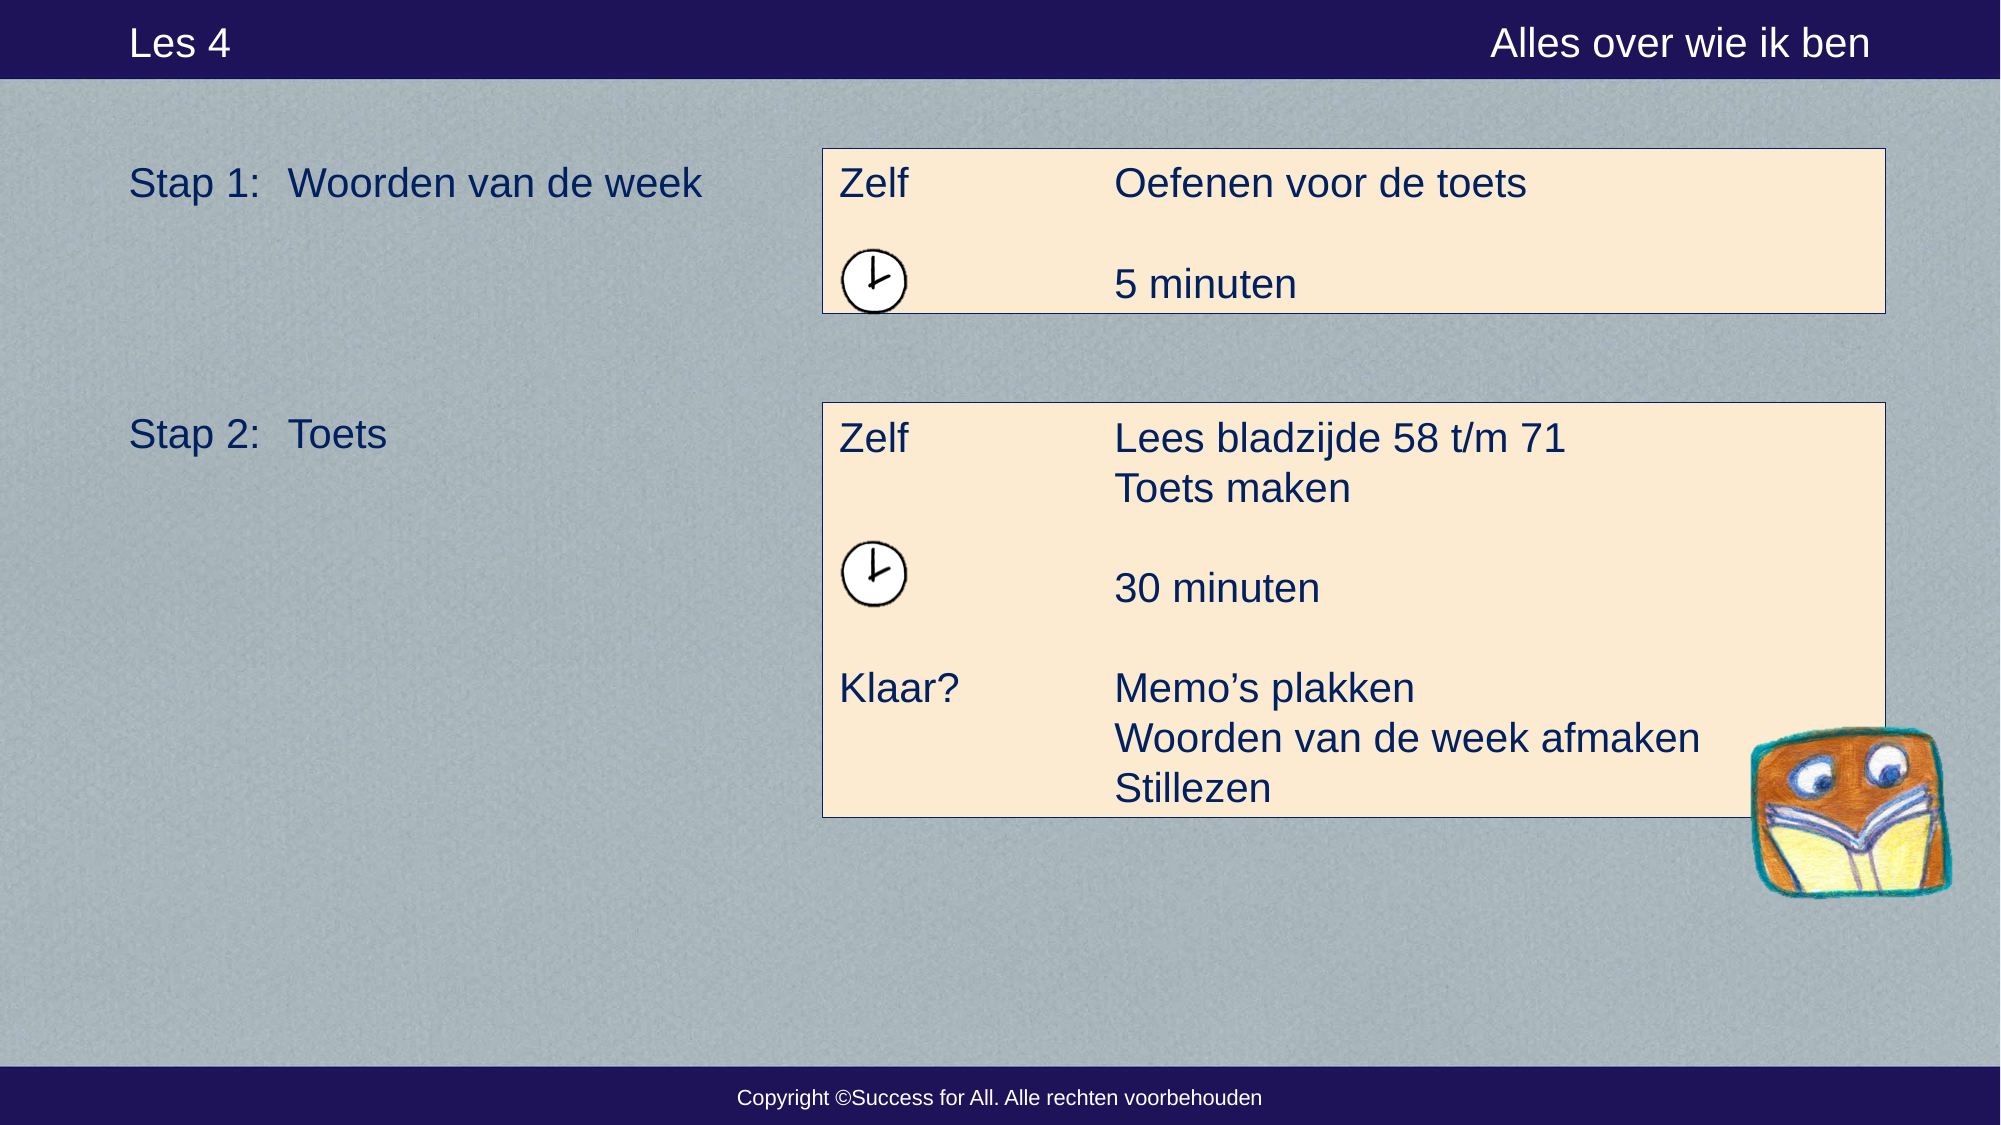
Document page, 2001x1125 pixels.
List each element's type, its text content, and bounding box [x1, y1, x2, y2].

text_box Zelf Lees bladzijde 58 t/m 71 Toets maken 30 minuten Klaar? Memo’s plakken Woorden van de week afmaken Stillezen [822, 402, 1886, 818]
text_box Alles over wie ik ben [999, 8, 1886, 73]
picture [0, 0, 2001, 1125]
text_box Les 4 [114, 8, 354, 73]
text_box Copyright ©Success for All. Alle rechten voorbehouden [0, 1076, 2000, 1125]
text_box Stap 1: Woorden van de week Stap 2: Toets [114, 148, 907, 764]
text_box Zelf Oefenen voor de toets 5 minuten [822, 148, 1886, 314]
